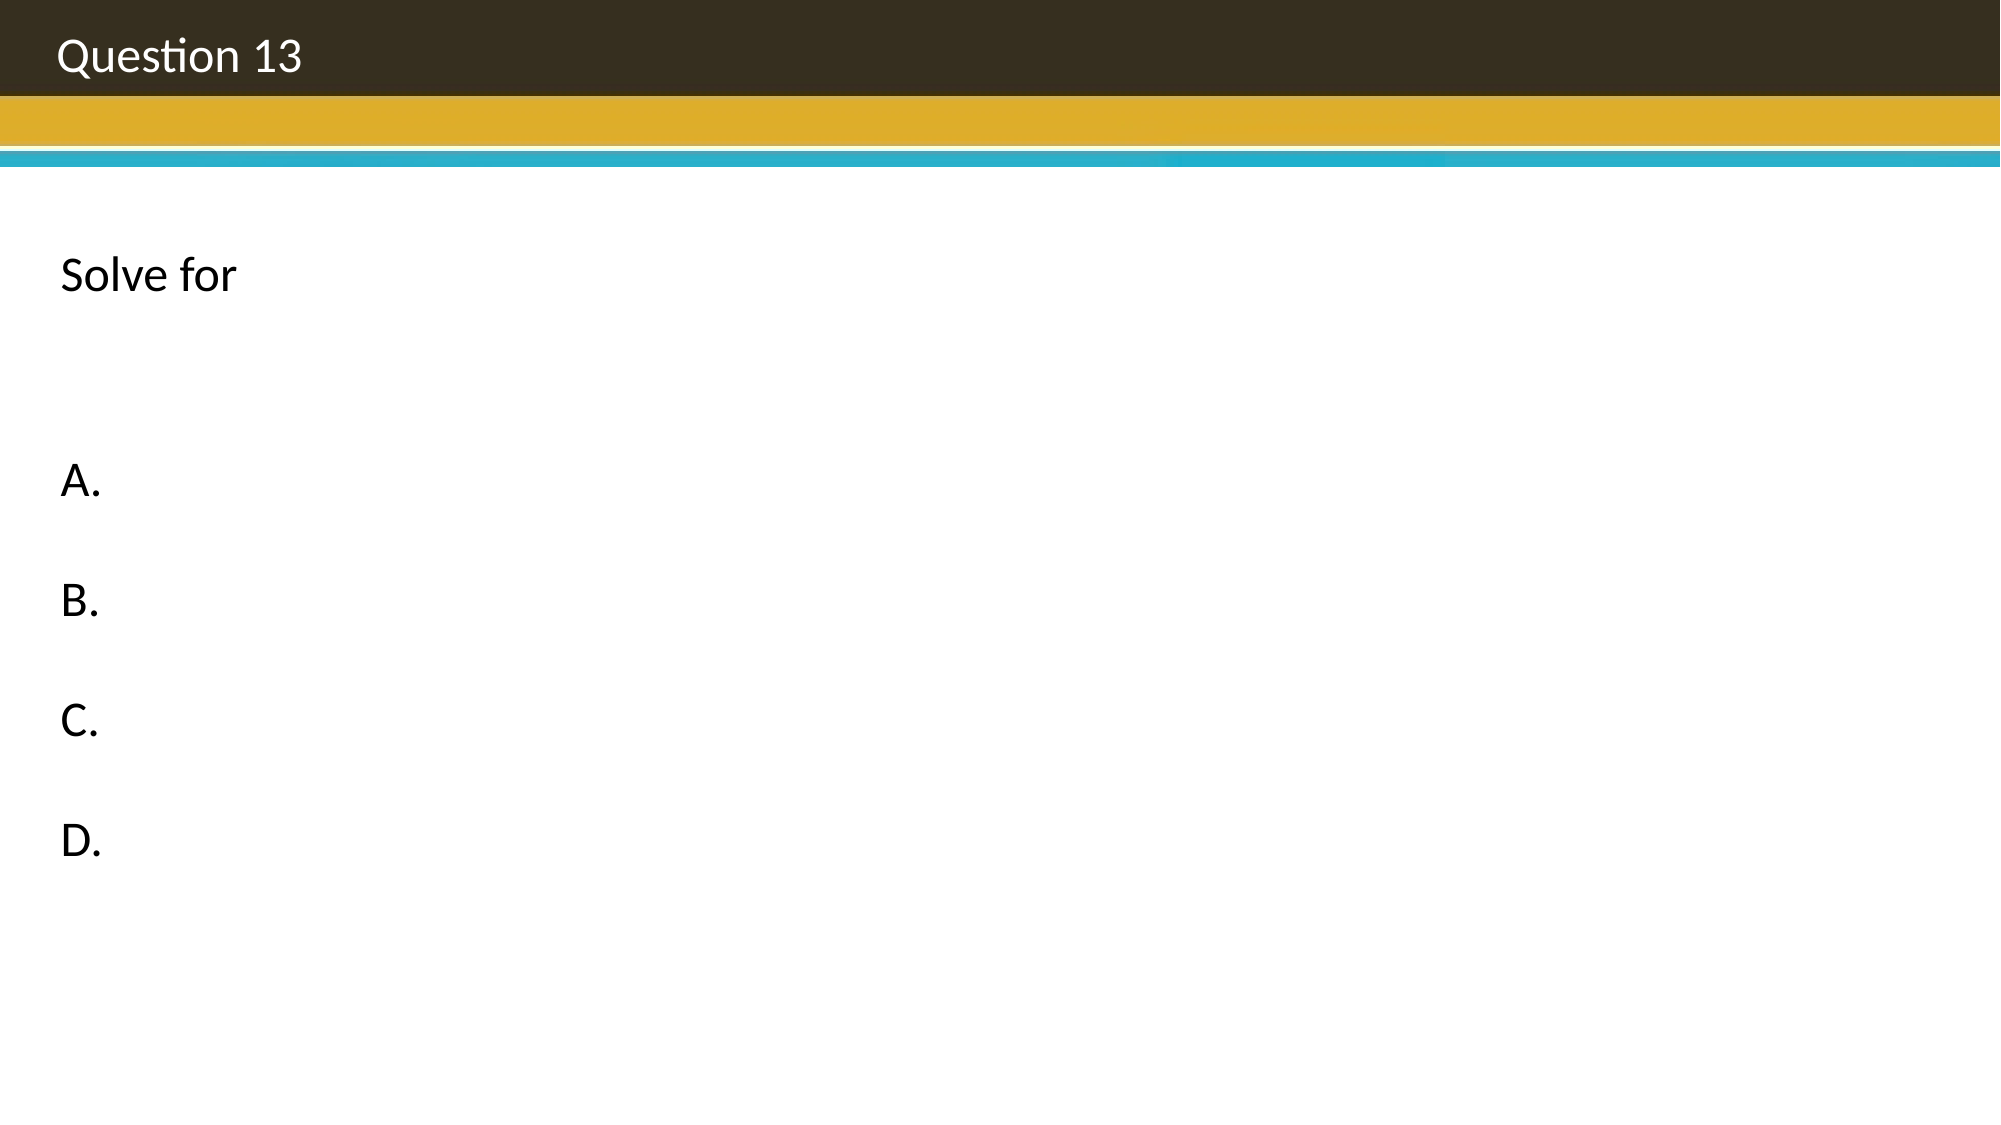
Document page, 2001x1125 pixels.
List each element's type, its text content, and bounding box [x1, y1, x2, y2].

picture [0, 0, 2000, 167]
text_box Question 13 [41, 14, 318, 90]
